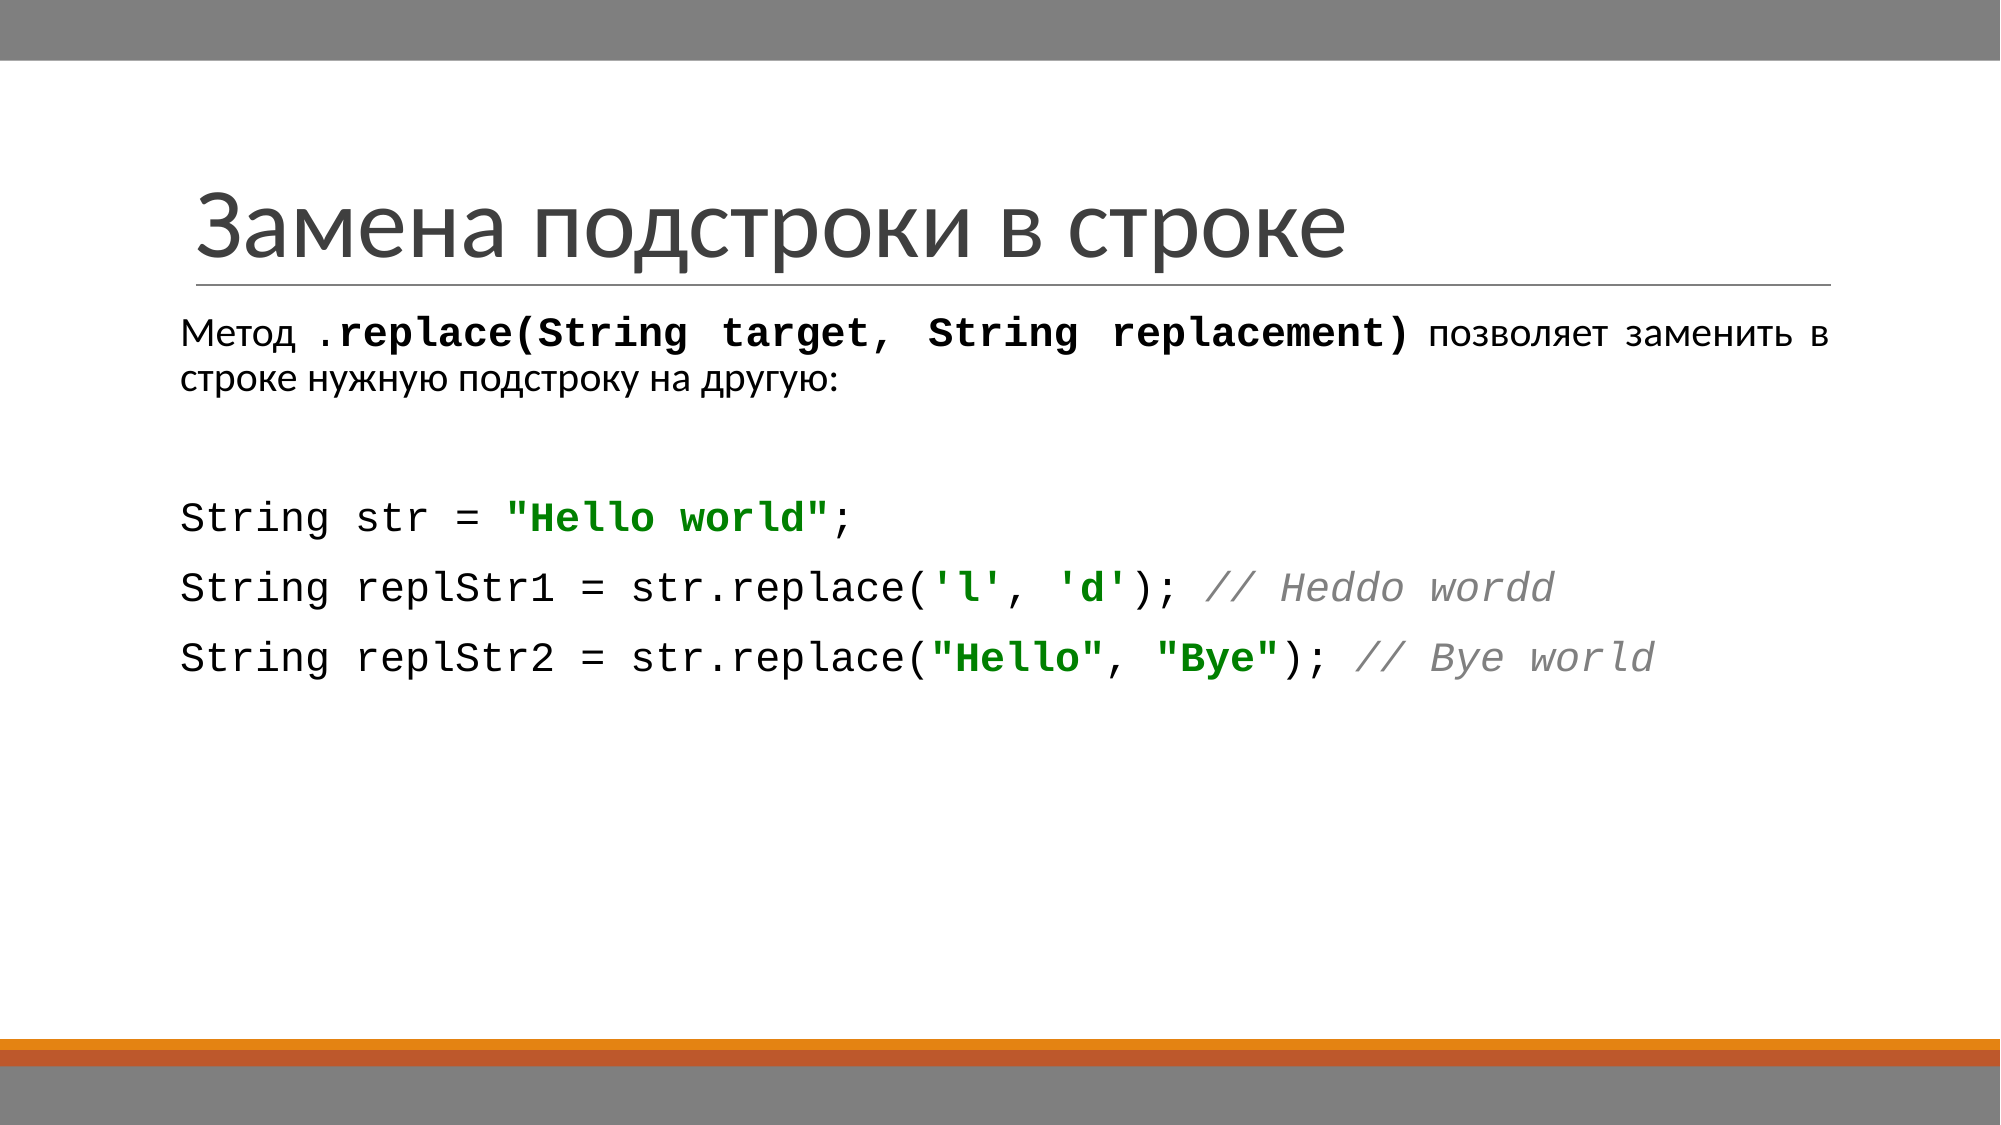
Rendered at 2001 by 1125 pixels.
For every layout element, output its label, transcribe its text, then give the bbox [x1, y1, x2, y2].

title Замена подстроки в строке [180, 61, 1830, 285]
list Метод .replace(String target, String replacement) позволяет заменить в строке нужную подстроку на другую: String str = "Hello world"; String replStr1 = str.replace('l', 'd'); // Heddo wordd String replStr2 = str.replace("Hello", "Bye"); // Bye world [180, 302, 1830, 963]
text_box [0, 0, 2000, 61]
text_box [0, 1066, 2000, 1125]
